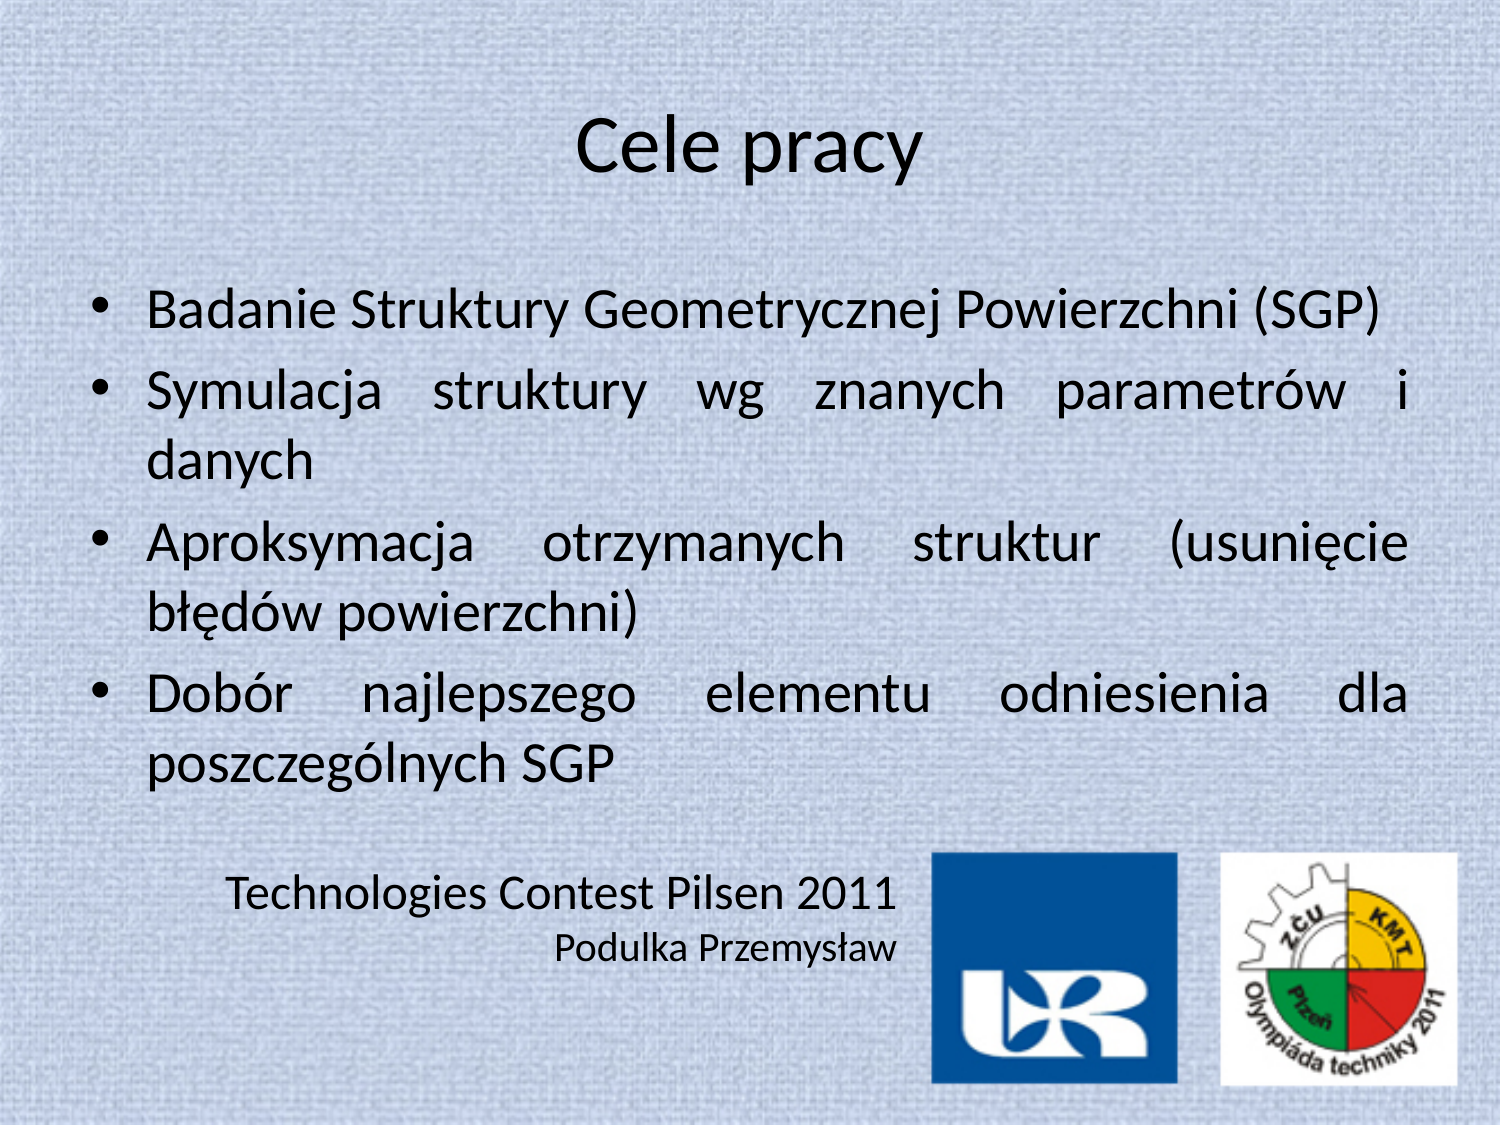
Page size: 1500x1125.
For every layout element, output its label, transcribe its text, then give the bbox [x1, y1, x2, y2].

text_box Technologies Contest Pilsen 2011 Podulka Przemysław [74, 849, 913, 1075]
title Cele pracy [75, 45, 1425, 233]
picture [0, 0, 1500, 1125]
list Badanie Struktury Geometrycznej Powierzchni (SGP) Symulacja struktury wg znanych parametrów i danych Aproksymacja otrzymanych struktur (usunięcie błędów powierzchni) Dobór najlepszego elementu odniesienia dla poszczególnych SGP [75, 262, 1425, 825]
